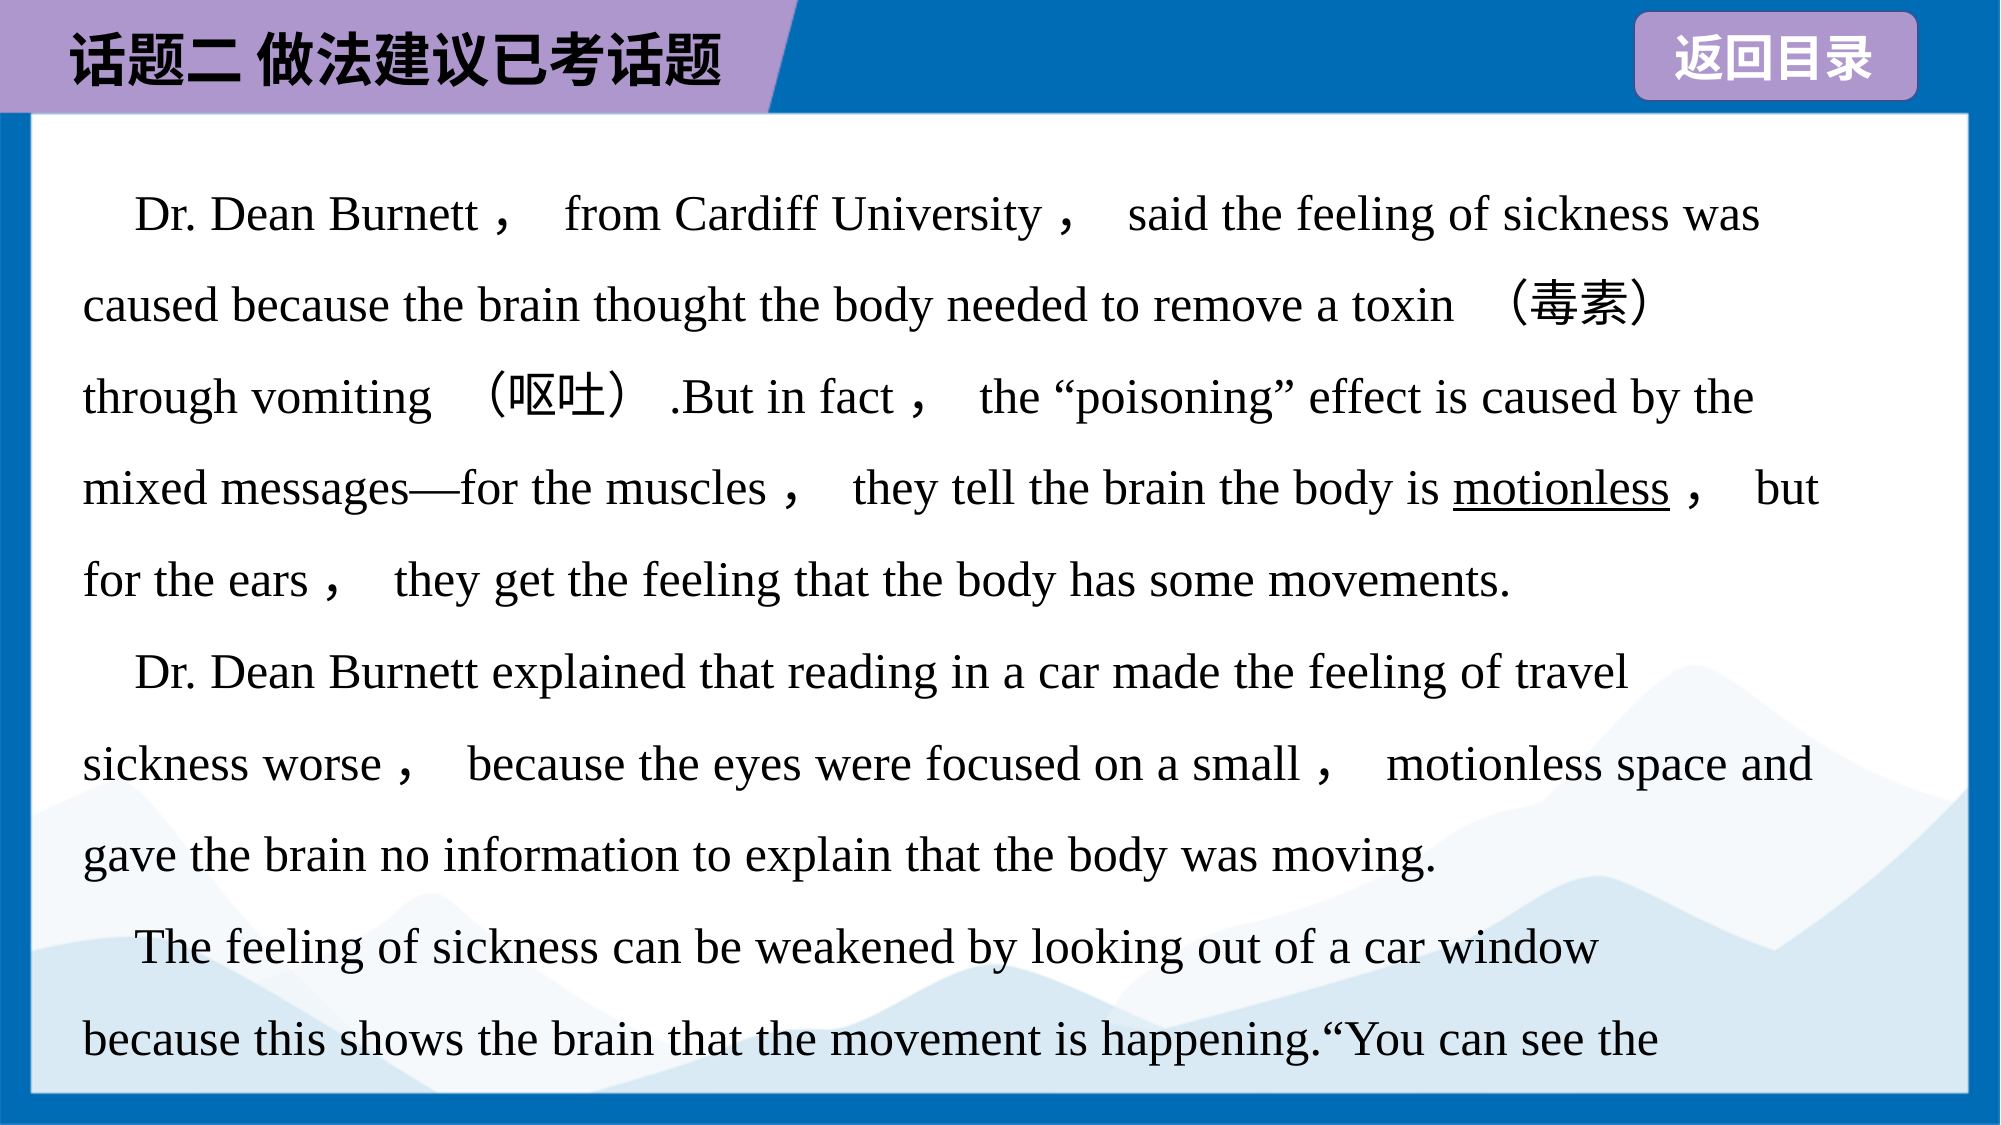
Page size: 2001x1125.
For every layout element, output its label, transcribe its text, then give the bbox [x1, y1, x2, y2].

picture [0, 0, 2000, 1125]
text_box Dr. Dean Burnett， from Cardiff University， said the feeling of sickness was caused because the brain thought the body needed to remove a toxin （毒素） through vomiting （呕吐）.But in fact， the “poisoning” effect is caused by the mixed messages—for the muscles， they tell the brain the body is motionless， but for the ears， they get the feeling that the body has some movements. Dr. Dean Burnett explained that reading in a car made the feeling of travel sickness worse， because the eyes were focused on a small， motionless space and gave the brain no information to explain that the body was moving. The feeling of sickness can be weakened by looking out of a car window because this shows the brain that the movement is happening.“You can see the [82, 148, 1917, 1065]
